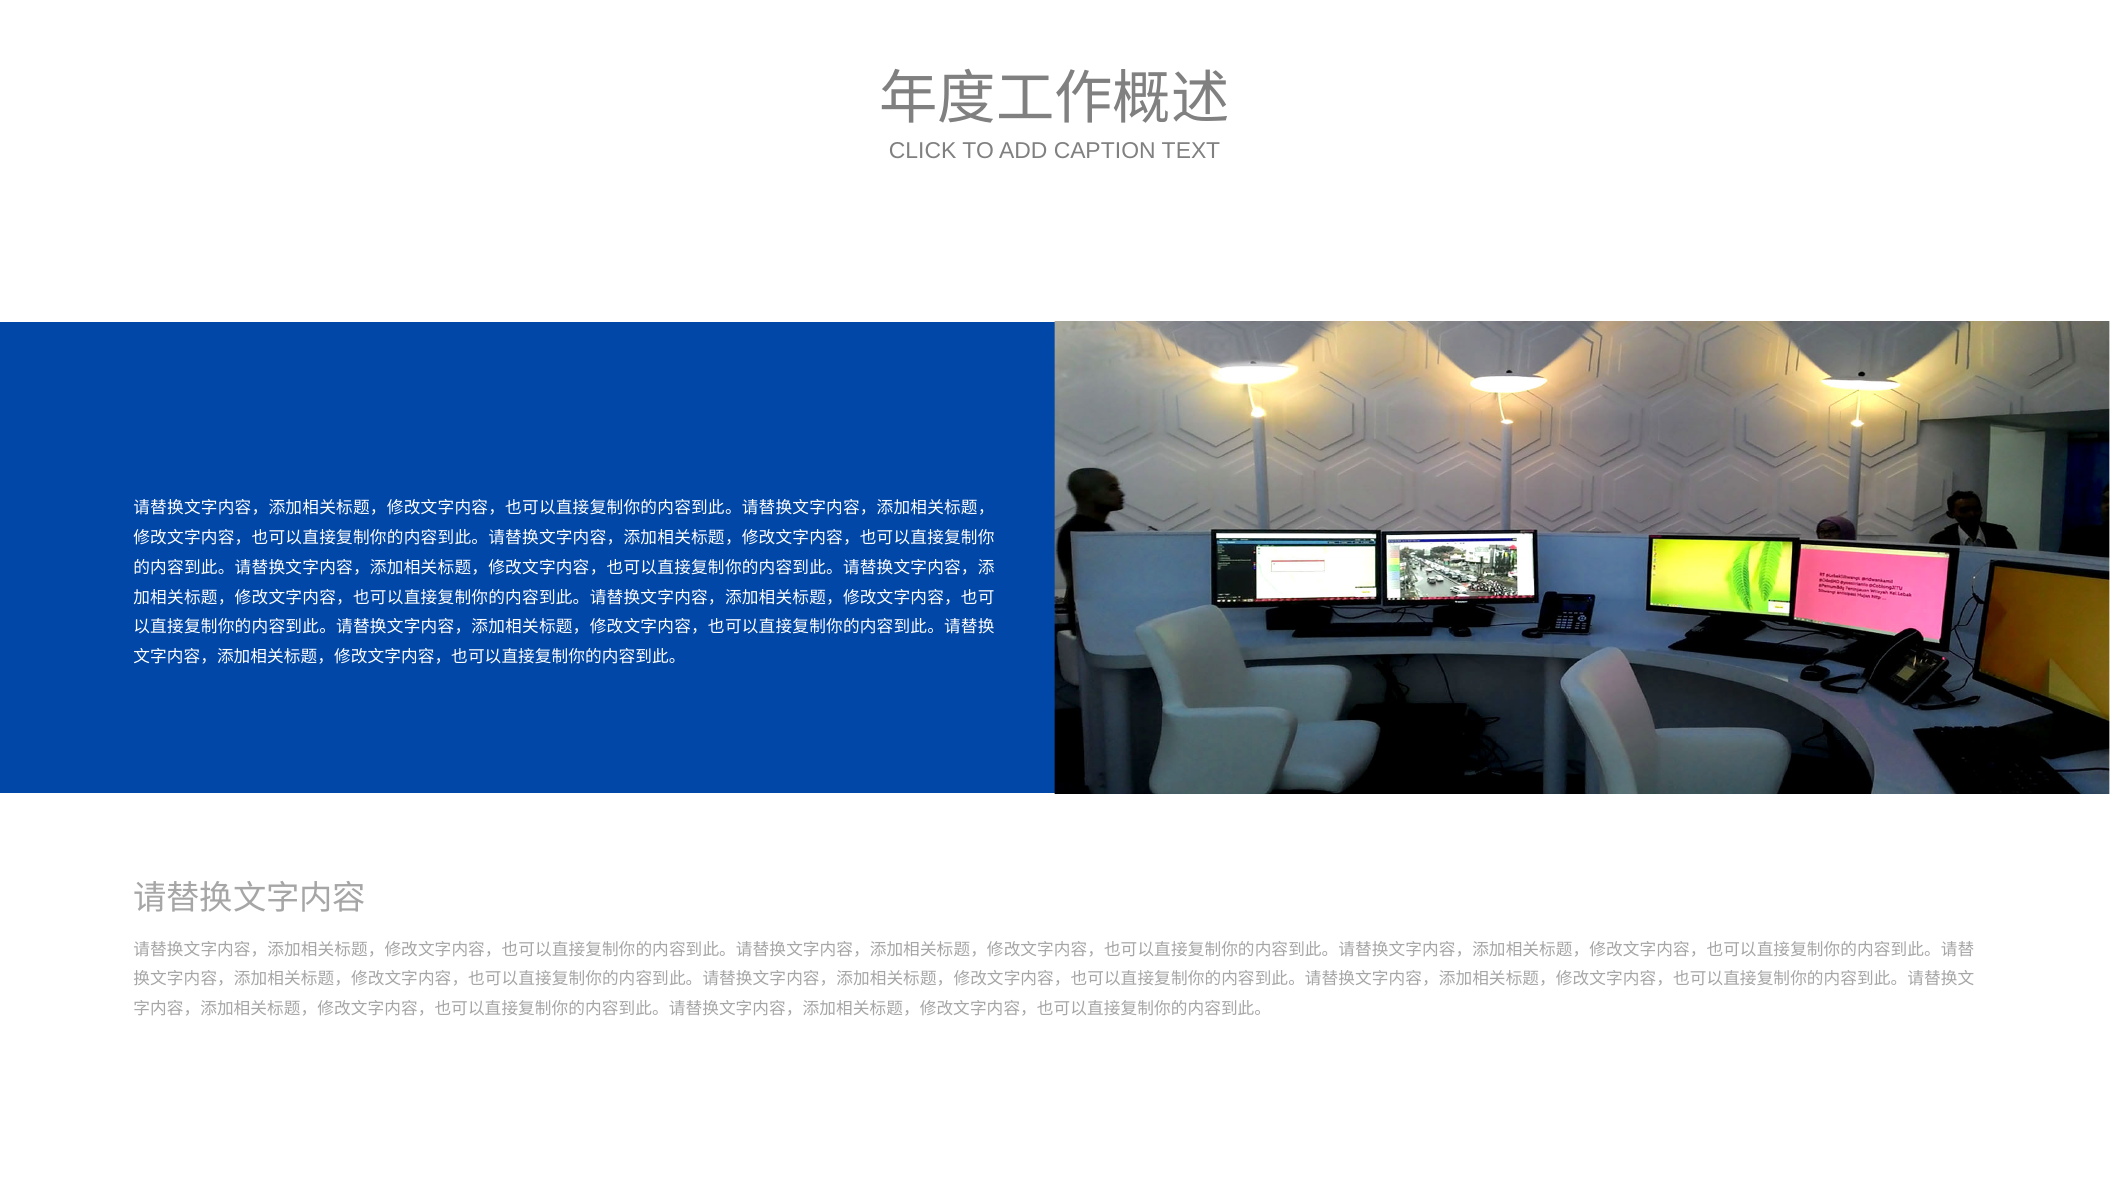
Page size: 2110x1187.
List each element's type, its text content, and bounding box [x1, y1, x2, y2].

text_box 请替换文字内容，添加相关标题，修改文字内容，也可以直接复制你的内容到此。请替换文字内容，添加相关标题，修改文字内容，也可以直接复制你的内容到此。请替换文字内容，添加相关标题，修改文字内容，也可以直接复制你的内容到此。请替换文字内容，添加相关标题，修改文字内容，也可以直接复制你的内容到此。请替换文字内容，添加相关标题，修改文字内容，也可以直接复制你的内容到此。请替换文字内容，添加相关标题，修改文字内容，也可以直接复制你的内容到此。请替换文字内容，添加相关标题，修改文字内容，也可以直接复制你的内容到此。请替换文字内容，添加相关标题，修改文字内容，也可以直接复制你的内容到此。 [133, 486, 996, 667]
text_box CLICK TO ADD CAPTION TEXT [865, 135, 1245, 163]
text_box [1054, 321, 2110, 794]
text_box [133, 876, 1977, 1020]
text_box 年度工作概述 [865, 60, 1245, 131]
text_box [0, 321, 1054, 794]
